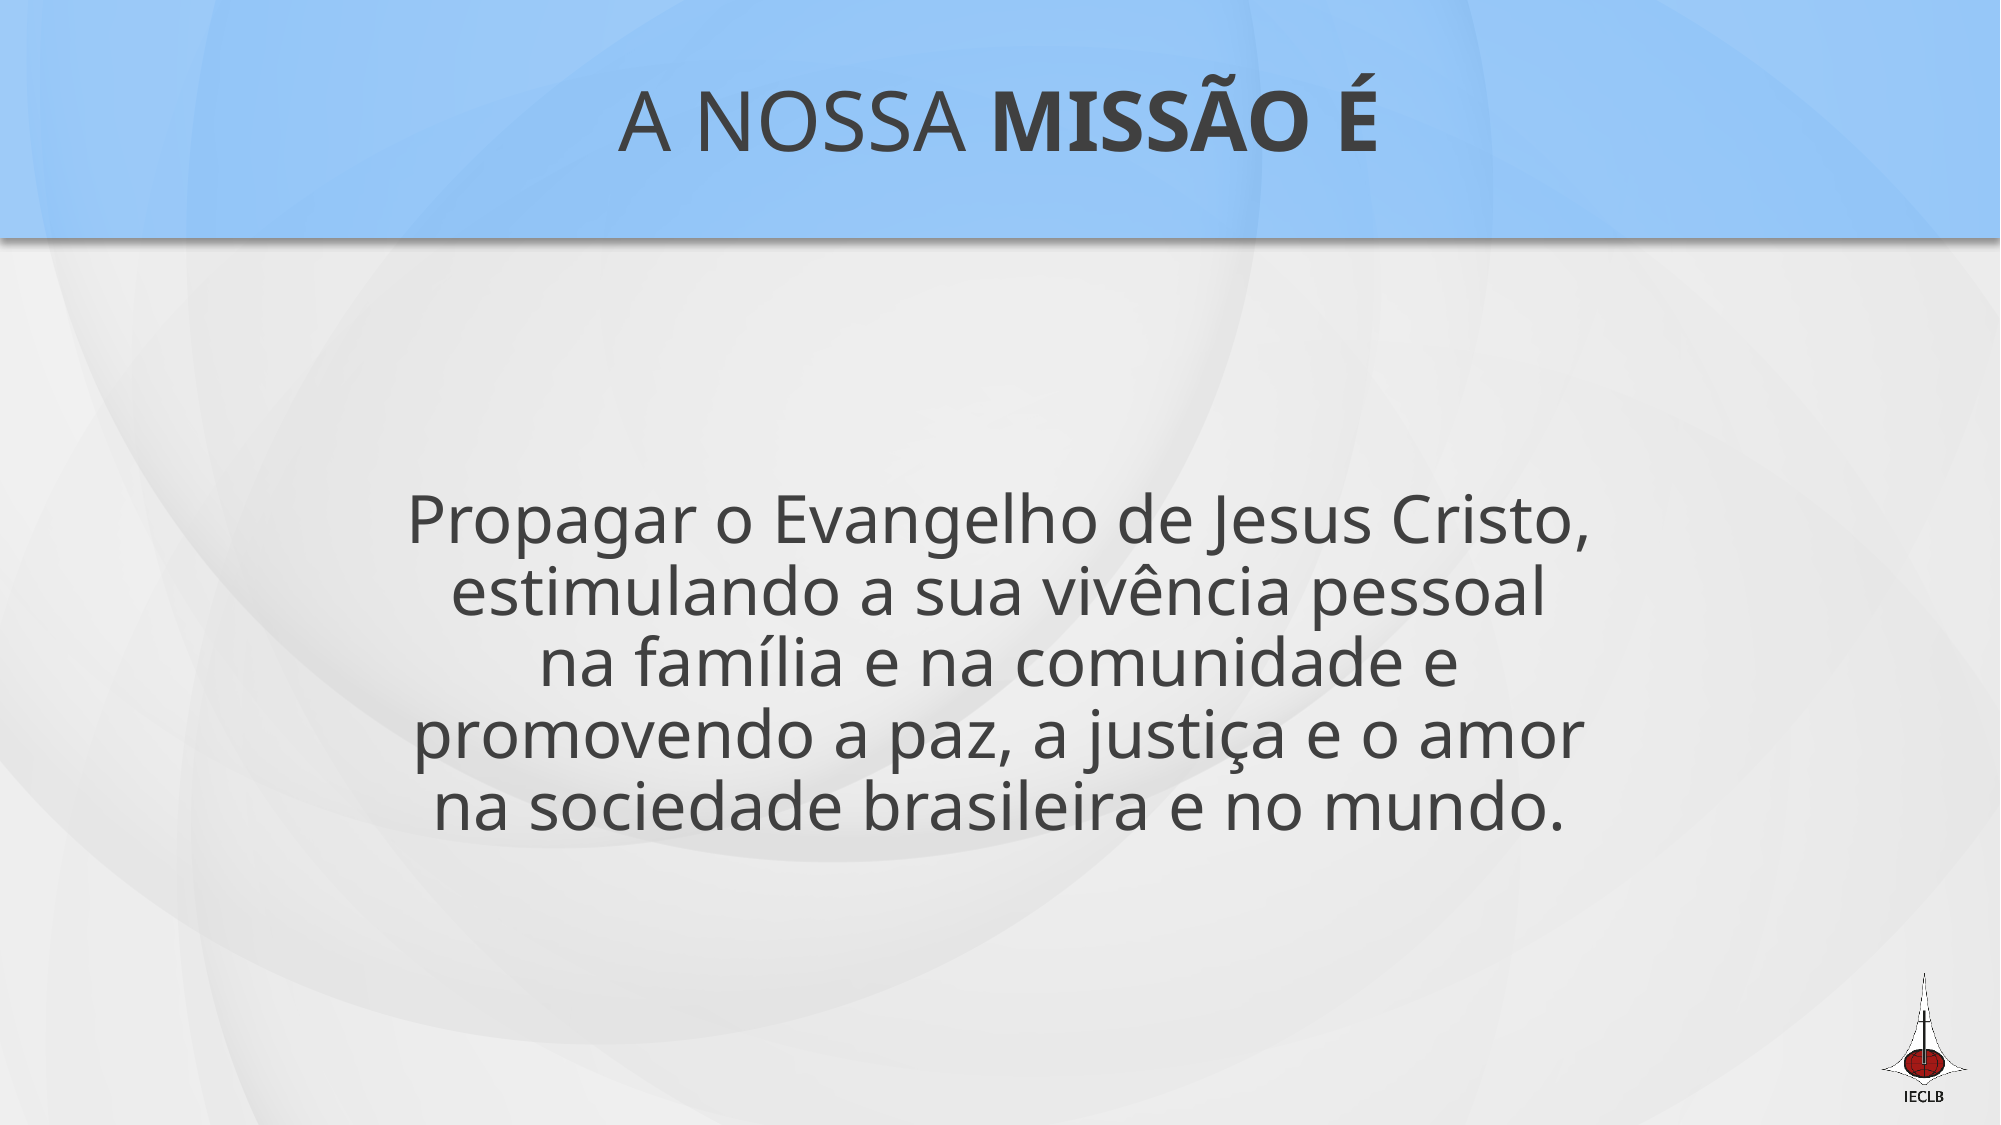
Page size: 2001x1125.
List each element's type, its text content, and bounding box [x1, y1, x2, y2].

picture [0, 0, 2000, 1125]
list Propagar o Evangelho de Jesus Cristo, estimulando a sua vivência pessoal na família e na comunidade e promovendo a paz, a justiça e o amor na sociedade brasileira e no mundo. [388, 478, 1612, 904]
